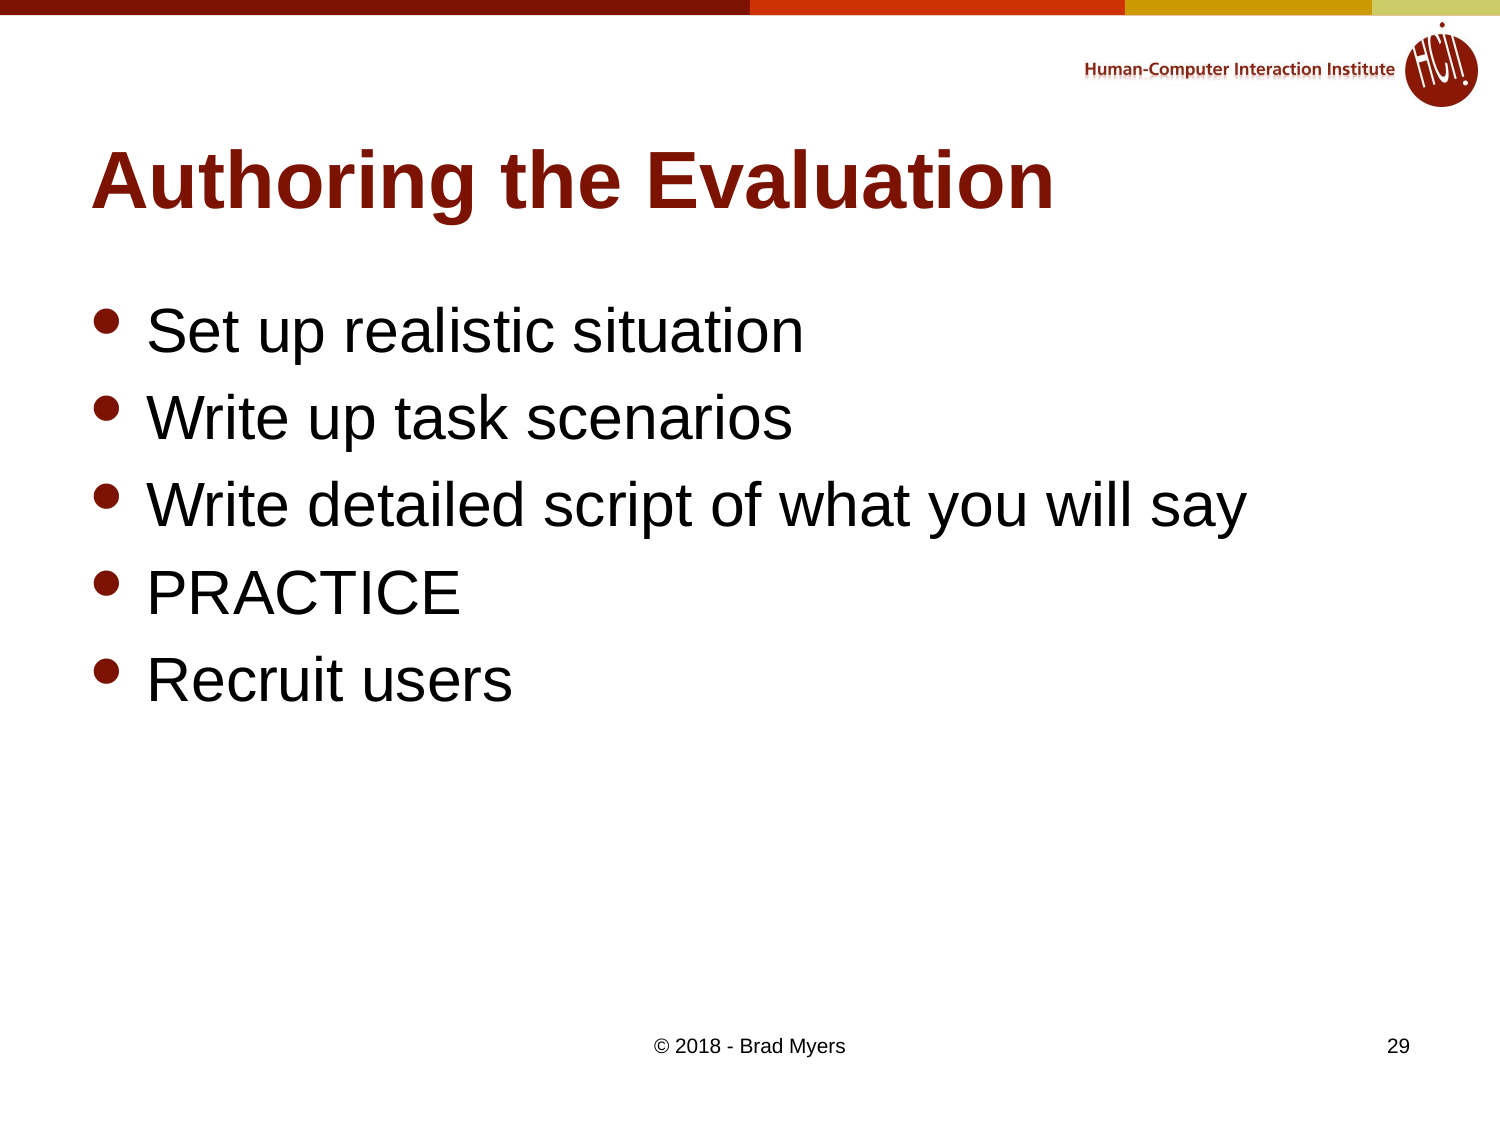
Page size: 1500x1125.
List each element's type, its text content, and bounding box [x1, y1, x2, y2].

slide_number 29 [1074, 1024, 1426, 1101]
list Set up realistic situation Write up task scenarios Write detailed script of what you will say PRACTICE Recruit users [74, 281, 1426, 1006]
picture [1313, 22, 1478, 107]
title Authoring the Evaluation [74, 19, 1313, 233]
footer © 2018 - Brad Myers [512, 1024, 988, 1101]
